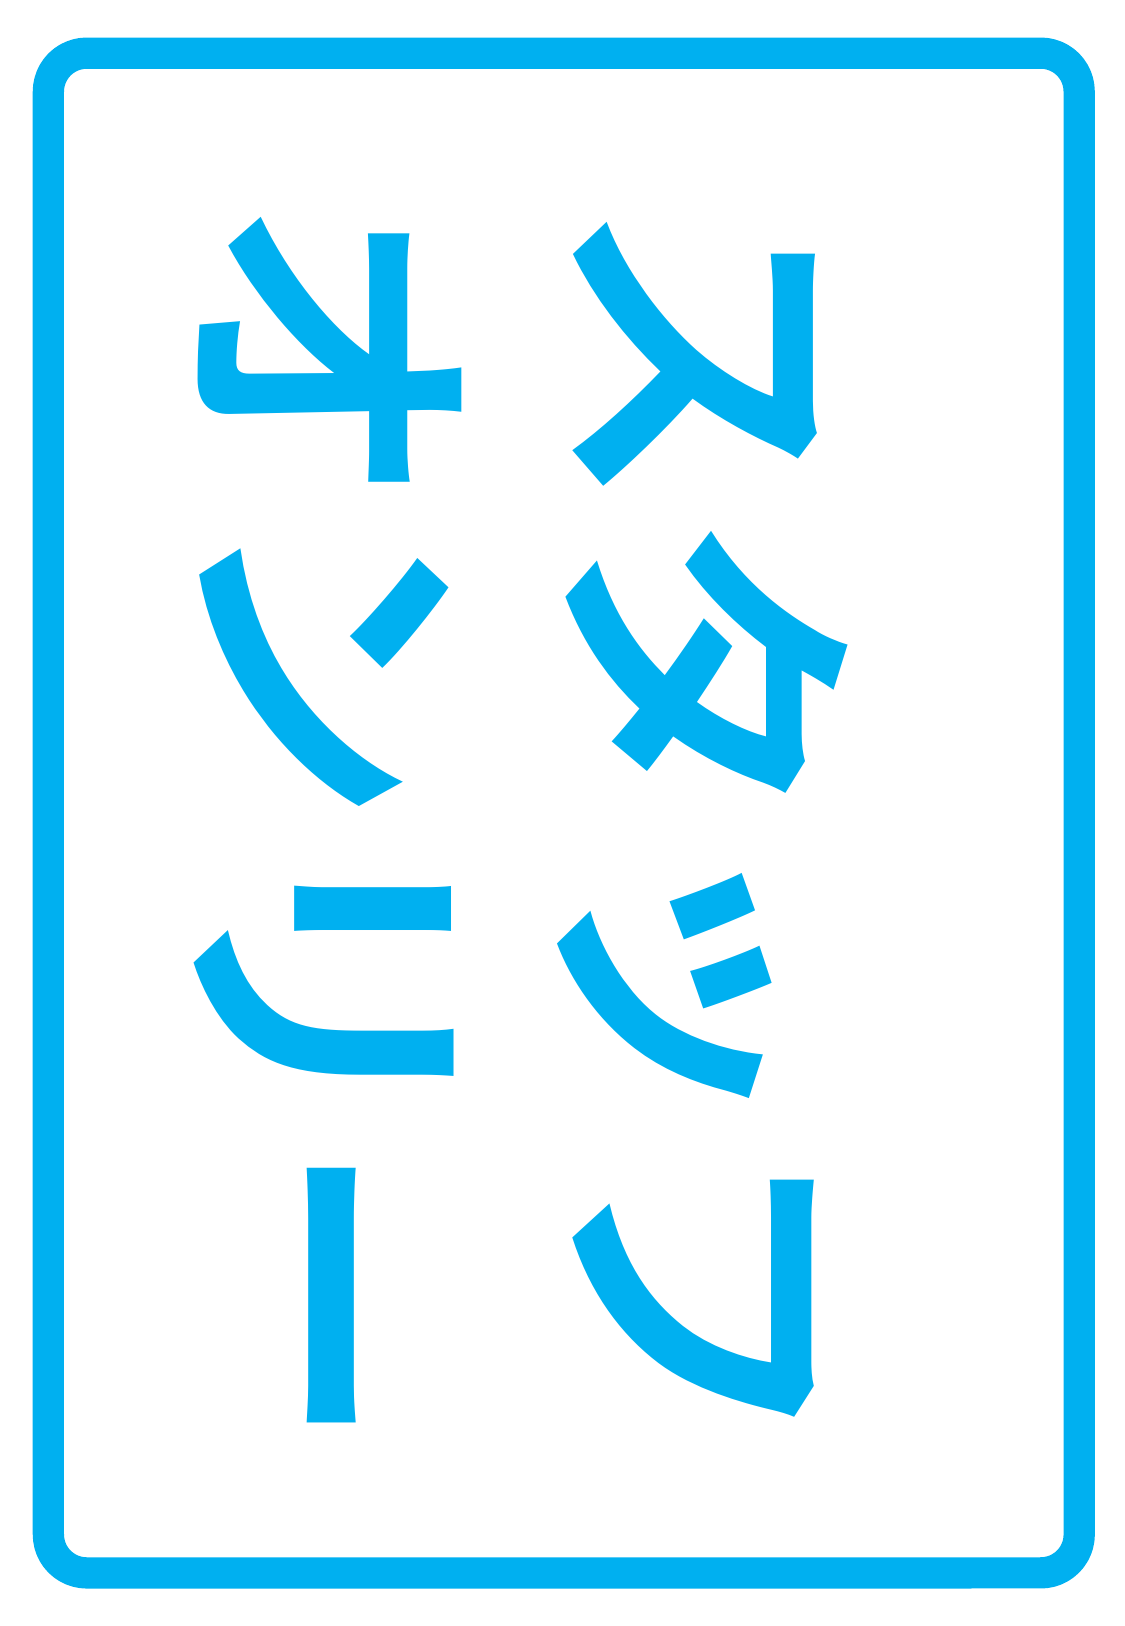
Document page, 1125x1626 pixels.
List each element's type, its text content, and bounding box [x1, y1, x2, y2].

text_box [46, 51, 141, 1576]
text_box [930, 51, 1082, 1575]
text_box スタッフ オンリー [141, 37, 930, 1614]
